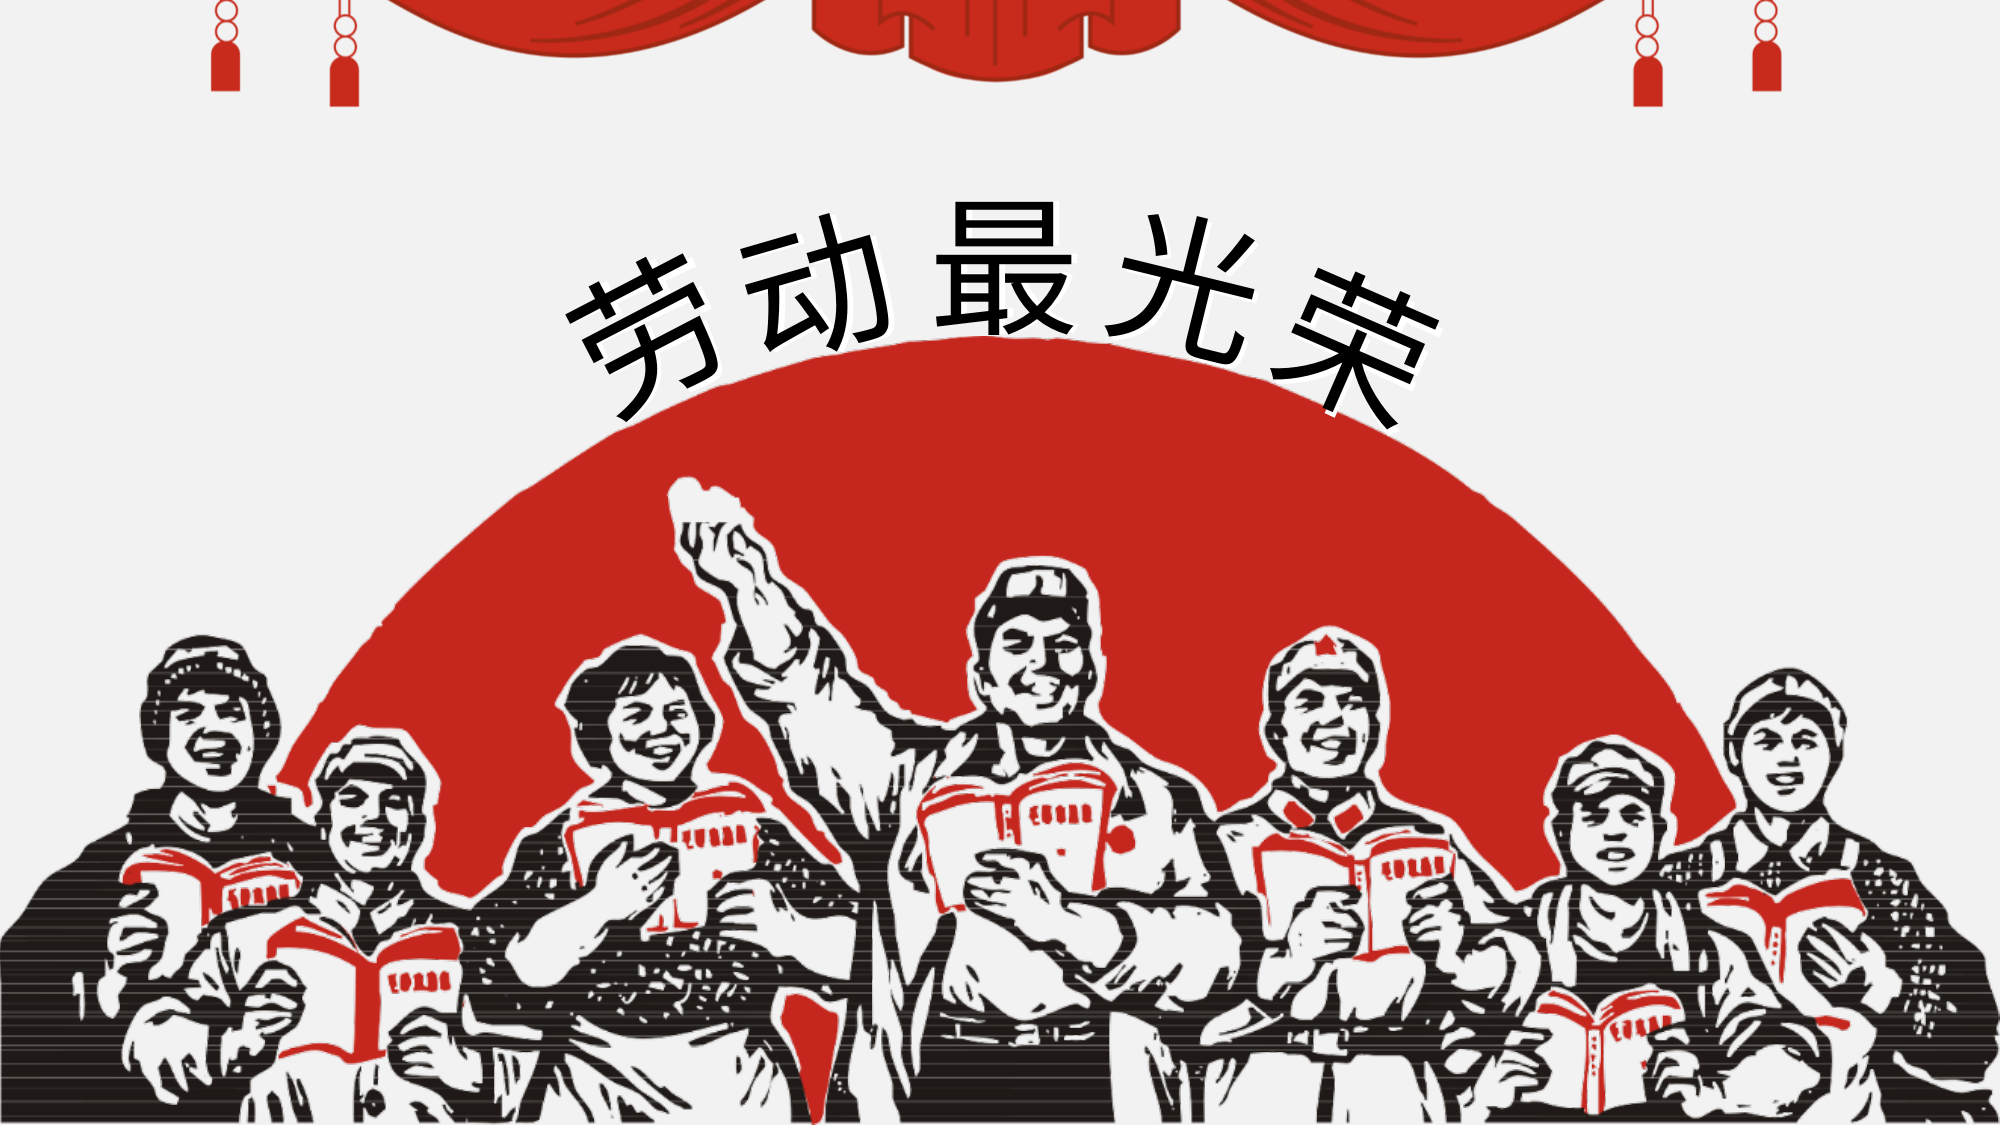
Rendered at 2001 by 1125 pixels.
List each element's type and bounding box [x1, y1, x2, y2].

picture [113, 0, 1886, 275]
picture [0, 336, 2000, 1125]
text_box [559, 275, 1441, 449]
